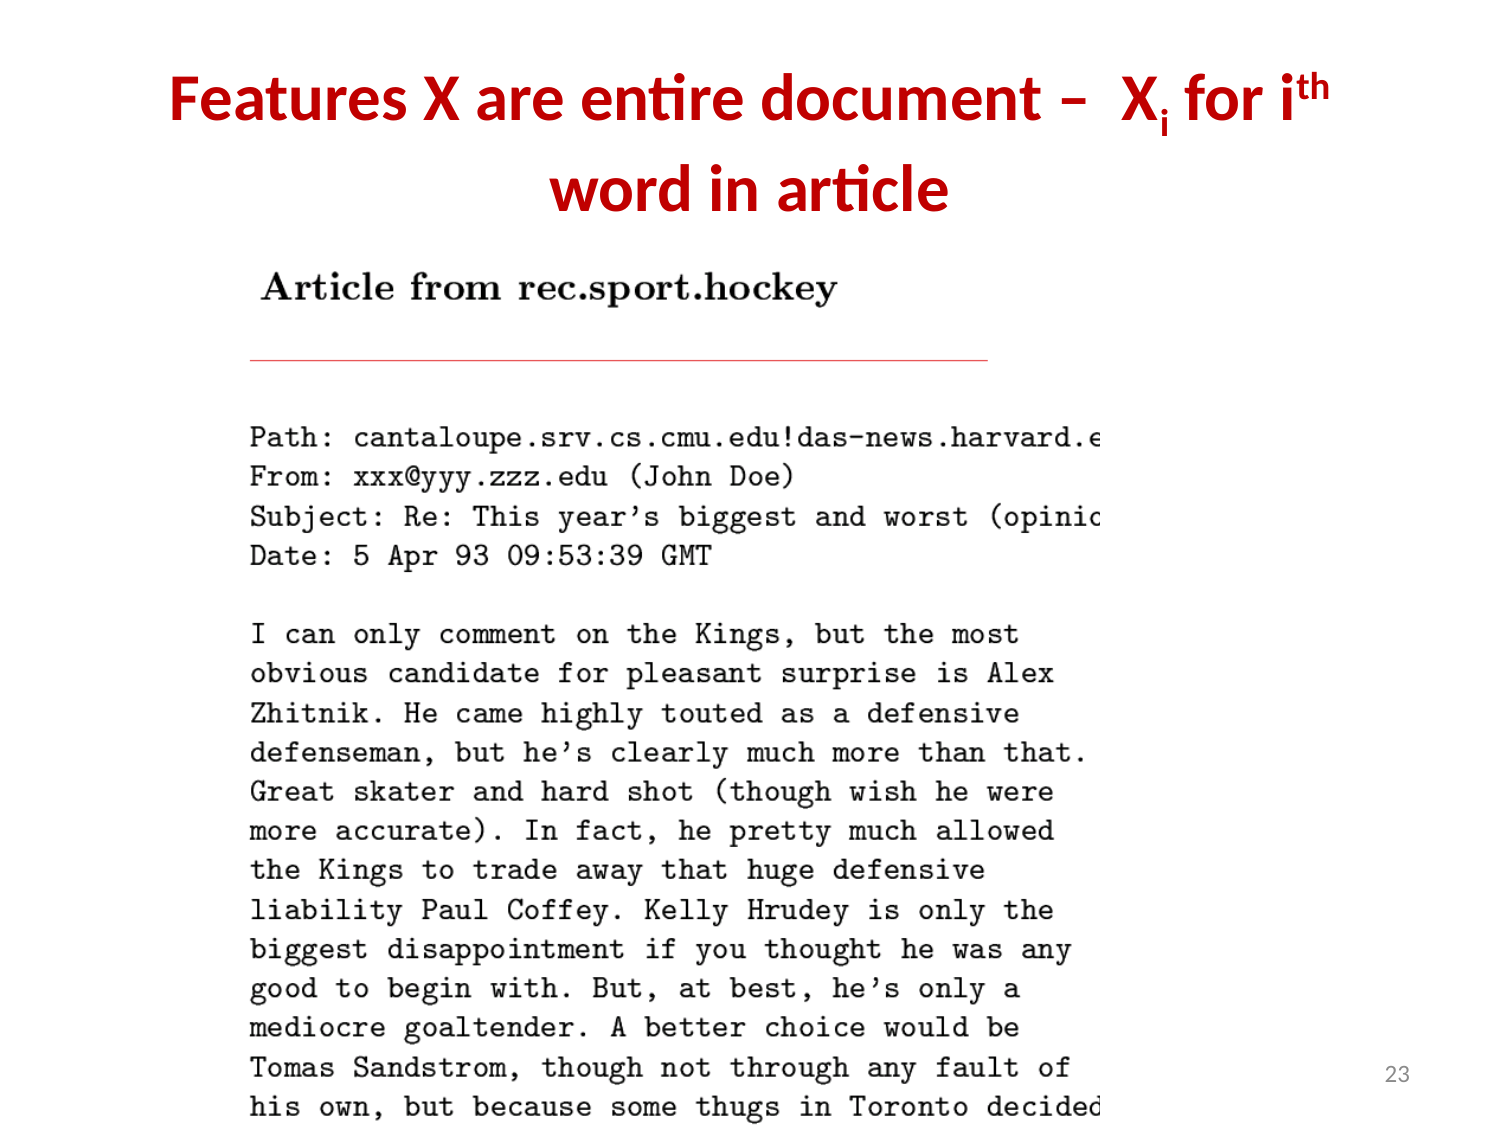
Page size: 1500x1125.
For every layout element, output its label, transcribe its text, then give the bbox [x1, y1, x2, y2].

picture [162, 253, 1101, 1125]
title Features X are entire document – Xi for ith word in article [75, 45, 1425, 233]
slide_number 23 [1104, 1042, 1425, 1103]
